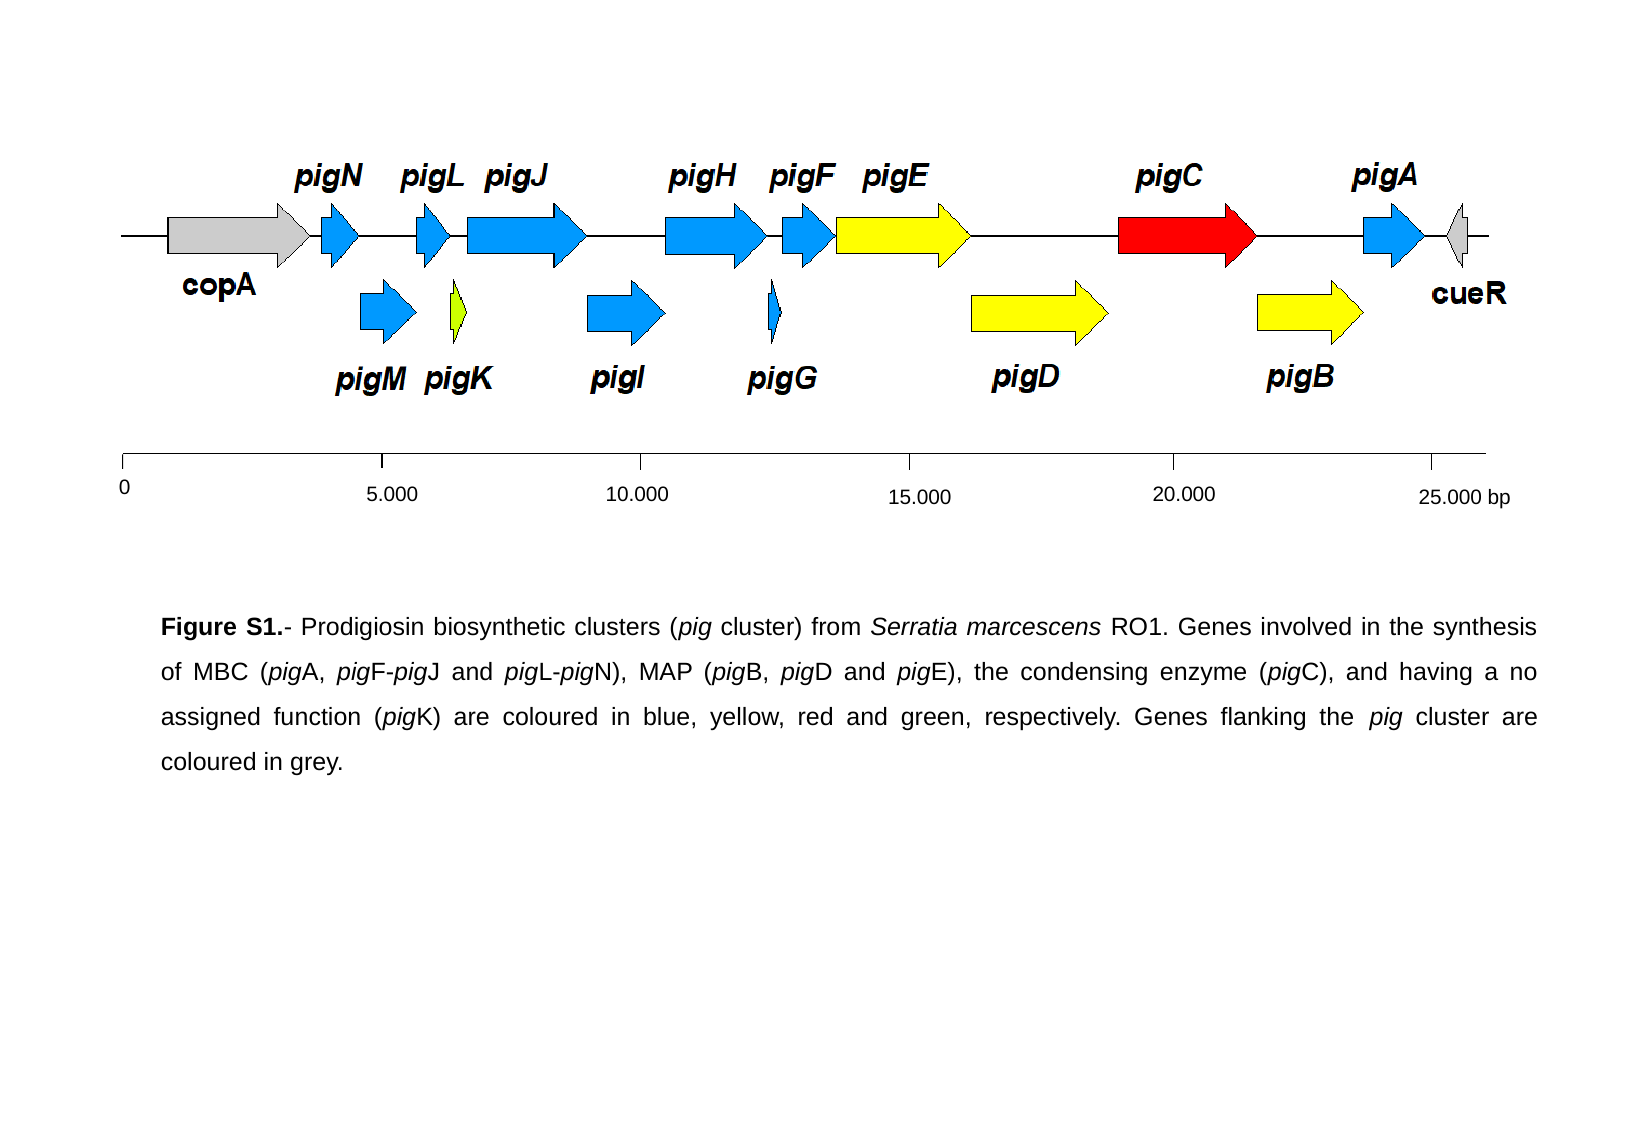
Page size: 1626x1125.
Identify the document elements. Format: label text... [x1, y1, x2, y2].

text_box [116, 453, 1529, 510]
text_box Figure S1.- Prodigiosin biosynthetic clusters (pig cluster) from Serratia marcescens RO1. Genes involved in the synthesis of MBC (pigA, pigF-pigJ and pigL-pigN), MAP (pigB, pigD and pigE), the condensing enzyme (pigC), and having a no assigned function (pigK) are coloured in blue, yellow, red and green, respectively. Genes flanking the pig cluster are coloured in grey. [146, 588, 1553, 783]
picture [102, 133, 1536, 419]
